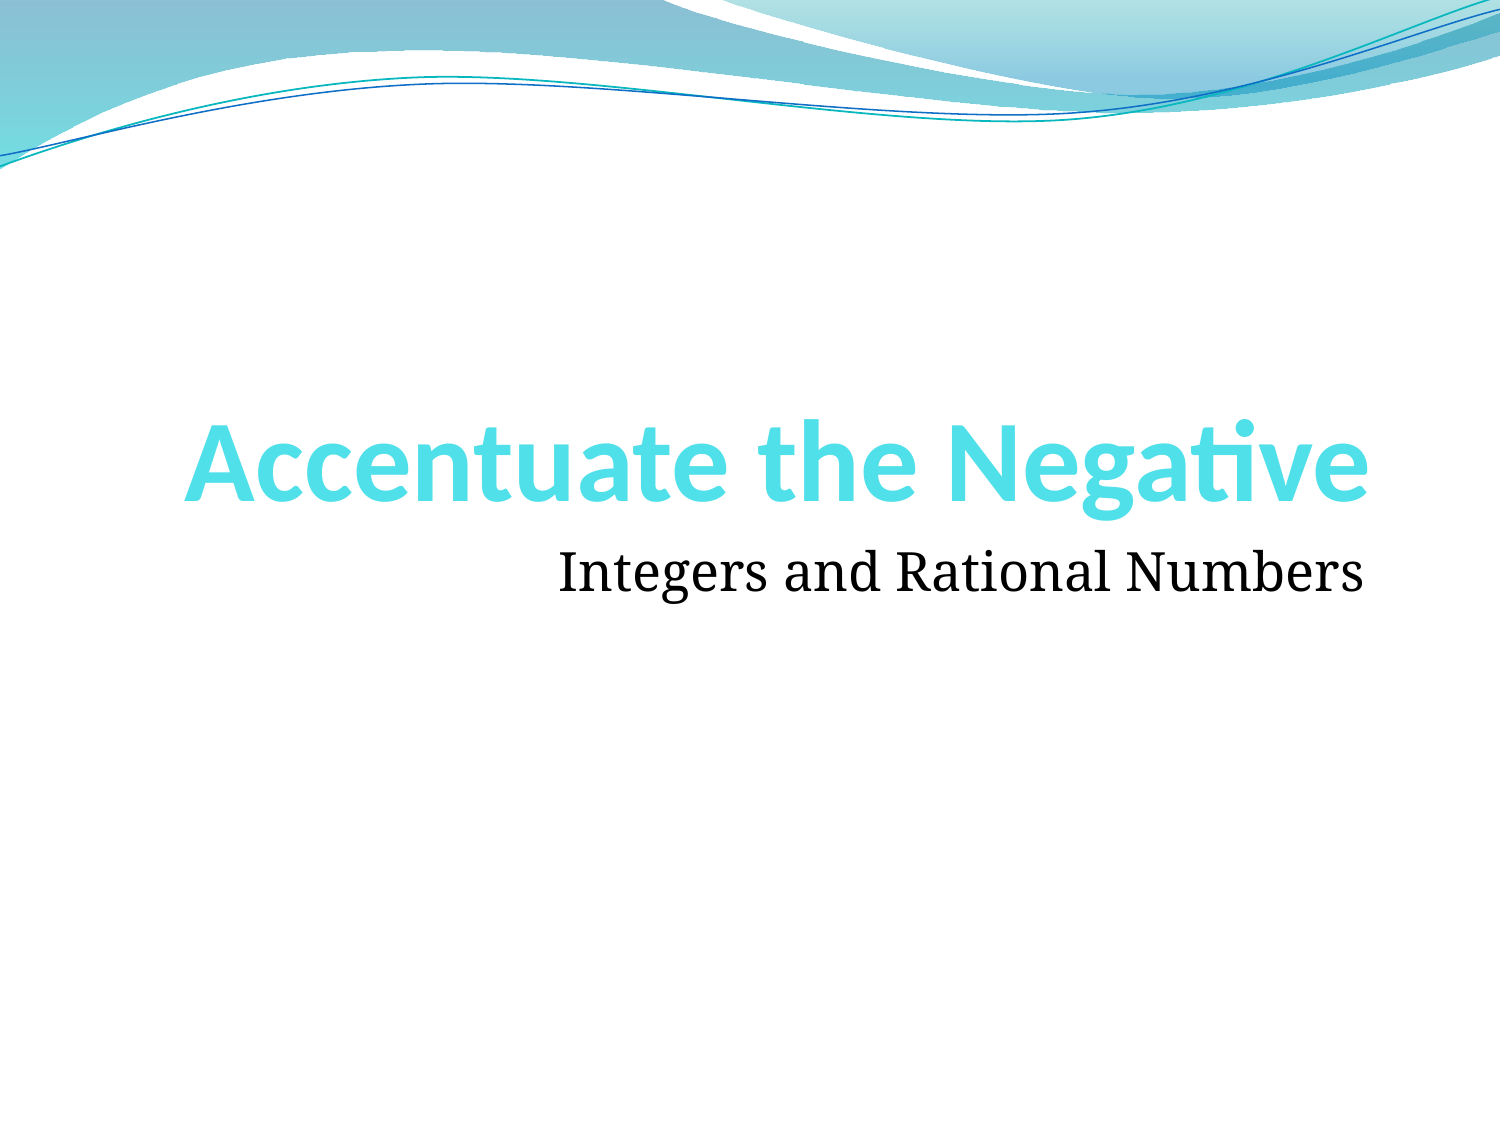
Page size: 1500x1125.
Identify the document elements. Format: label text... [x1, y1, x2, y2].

title Accentuate the Negative [87, 224, 1376, 525]
subtitle Integers and Rational Numbers [87, 529, 1376, 818]
